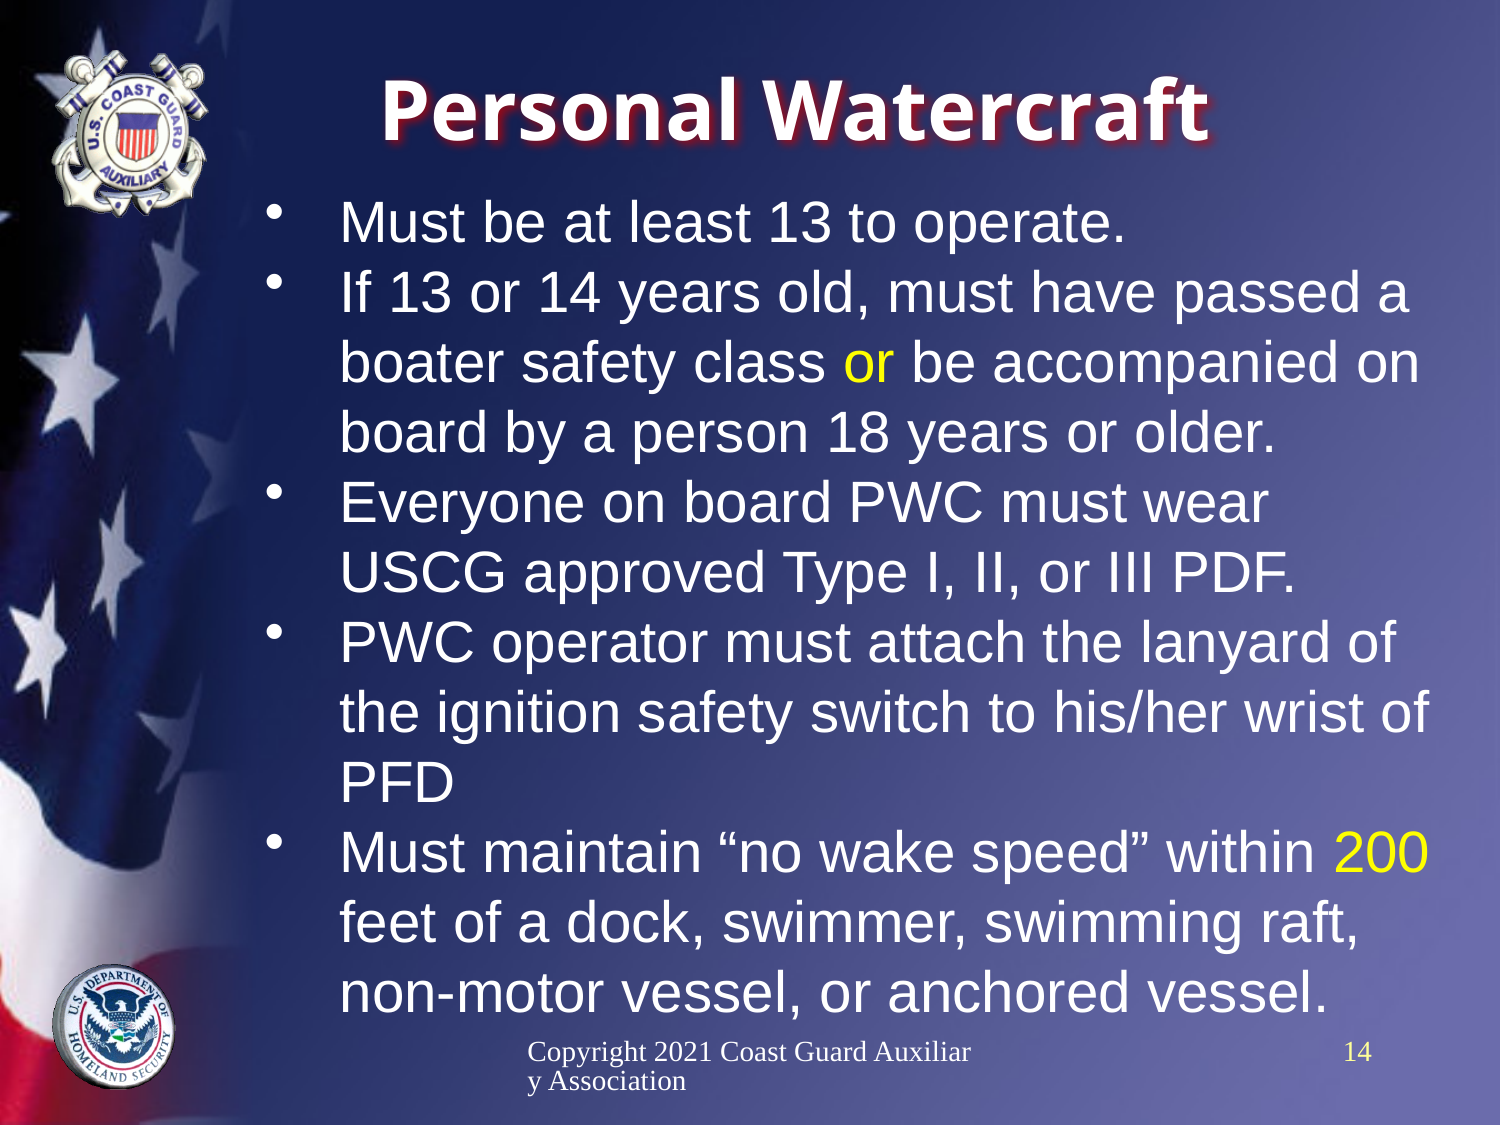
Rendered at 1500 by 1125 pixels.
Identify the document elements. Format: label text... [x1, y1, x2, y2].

text_box Must be at least 13 to operate. If 13 or 14 years old, must have passed a boater safety class or be accompanied on board by a person 18 years or older. Everyone on board PWC must wear USCG approved Type I, II, or III PDF. PWC operator must attach the lanyard of the ignition safety switch to his/her wrist of PFD Must maintain “no wake speed” within 200 feet of a dock, swimmer, swimming raft, non-motor vessel, or anchored vessel. [249, 176, 1450, 1032]
slide_number 14 [1074, 1032, 1388, 1100]
picture [0, 0, 1500, 1125]
footer Copyright 2021 Coast Guard Auxiliary Association [512, 1025, 988, 1100]
title Personal Watercraft [137, 37, 1388, 177]
